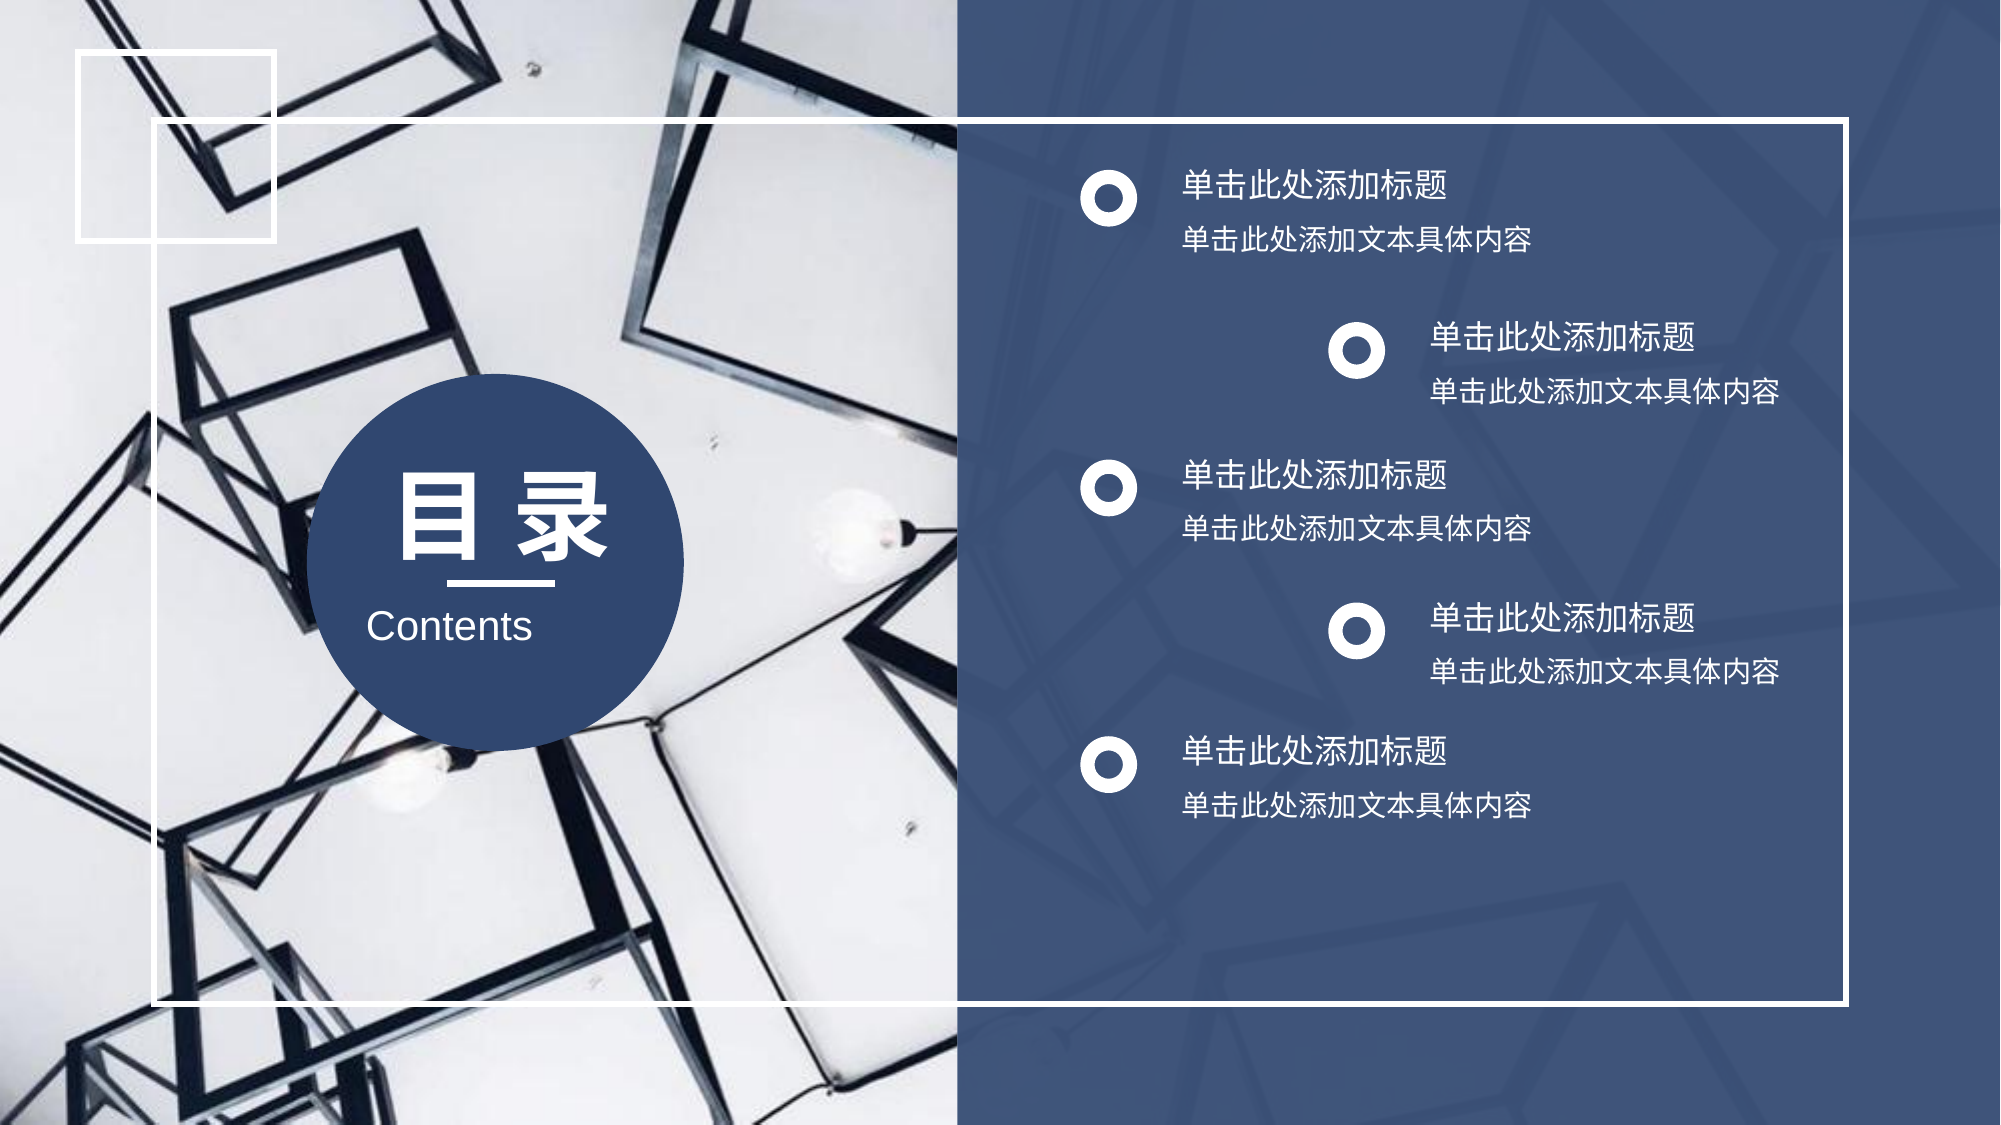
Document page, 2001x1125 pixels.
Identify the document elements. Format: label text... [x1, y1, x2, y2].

text_box 单击此处添加文本具体内容 [1166, 213, 1588, 288]
text_box Contents [351, 591, 651, 657]
text_box 单击此处添加文本具体内容 [1166, 503, 1588, 578]
text_box [1327, 601, 1387, 661]
picture [157, 124, 957, 1001]
text_box 单击此处添加标题 [1166, 154, 1588, 212]
text_box 单击此处添加文本具体内容 [1414, 365, 1836, 440]
text_box 目 录 [295, 444, 707, 581]
text_box 单击此处添加标题 [1414, 307, 1836, 364]
text_box 单击此处添加标题 [1414, 587, 1836, 645]
text_box 单击此处添加文本具体内容 [1166, 779, 1588, 855]
text_box [1079, 735, 1139, 795]
text_box [1079, 458, 1139, 518]
text_box 单击此处添加文本具体内容 [1414, 646, 1836, 721]
picture [157, 124, 271, 238]
text_box [1327, 321, 1387, 380]
text_box [306, 581, 684, 752]
text_box 单击此处添加标题 [1166, 721, 1588, 778]
text_box 单击此处添加标题 [1166, 444, 1588, 502]
text_box [347, 372, 644, 444]
text_box [1079, 168, 1139, 228]
picture [81, 56, 271, 238]
picture [0, 0, 957, 1125]
